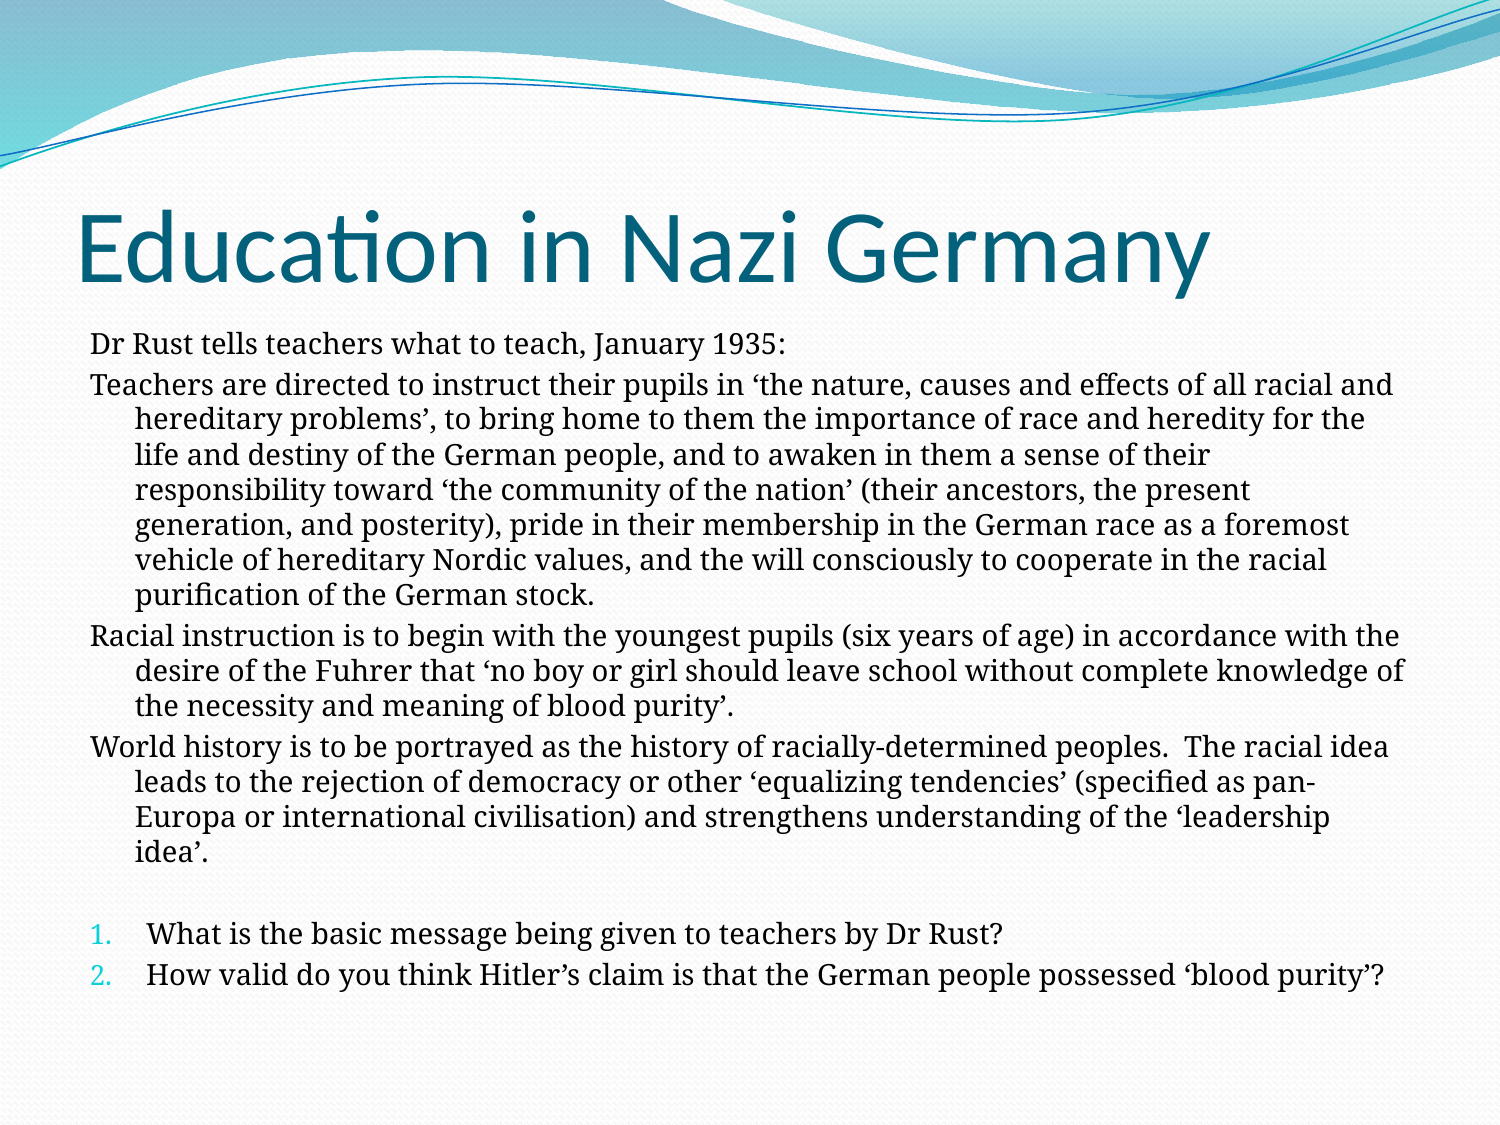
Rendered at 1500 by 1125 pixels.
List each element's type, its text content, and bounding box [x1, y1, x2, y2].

list Dr Rust tells teachers what to teach, January 1935: Teachers are directed to instruct their pupils in ‘the nature, causes and effects of all racial and hereditary problems’, to bring home to them the importance of race and heredity for the life and destiny of the German people, and to awaken in them a sense of their responsibility toward ‘the community of the nation’ (their ancestors, the present generation, and posterity), pride in their membership in the German race as a foremost vehicle of hereditary Nordic values, and the will consciously to cooperate in the racial purification of the German stock. Racial instruction is to begin with the youngest pupils (six years of age) in accordance with the desire of the Fuhrer that ‘no boy or girl should leave school without complete knowledge of the necessity and meaning of blood purity’. World history is to be portrayed as the history of racially-determined peoples. The racial idea leads to the rejection of democracy or other ‘equalizing tendencies’ (specified as pan-Europa or international civilisation) and strengthens understanding of the ‘leadership idea’. What is the basic message being given to teachers by Dr Rust? How valid do you think Hitler’s claim is that the German people possessed ‘blood purity’? [75, 317, 1425, 1038]
title Education in Nazi Germany [75, 115, 1425, 303]
